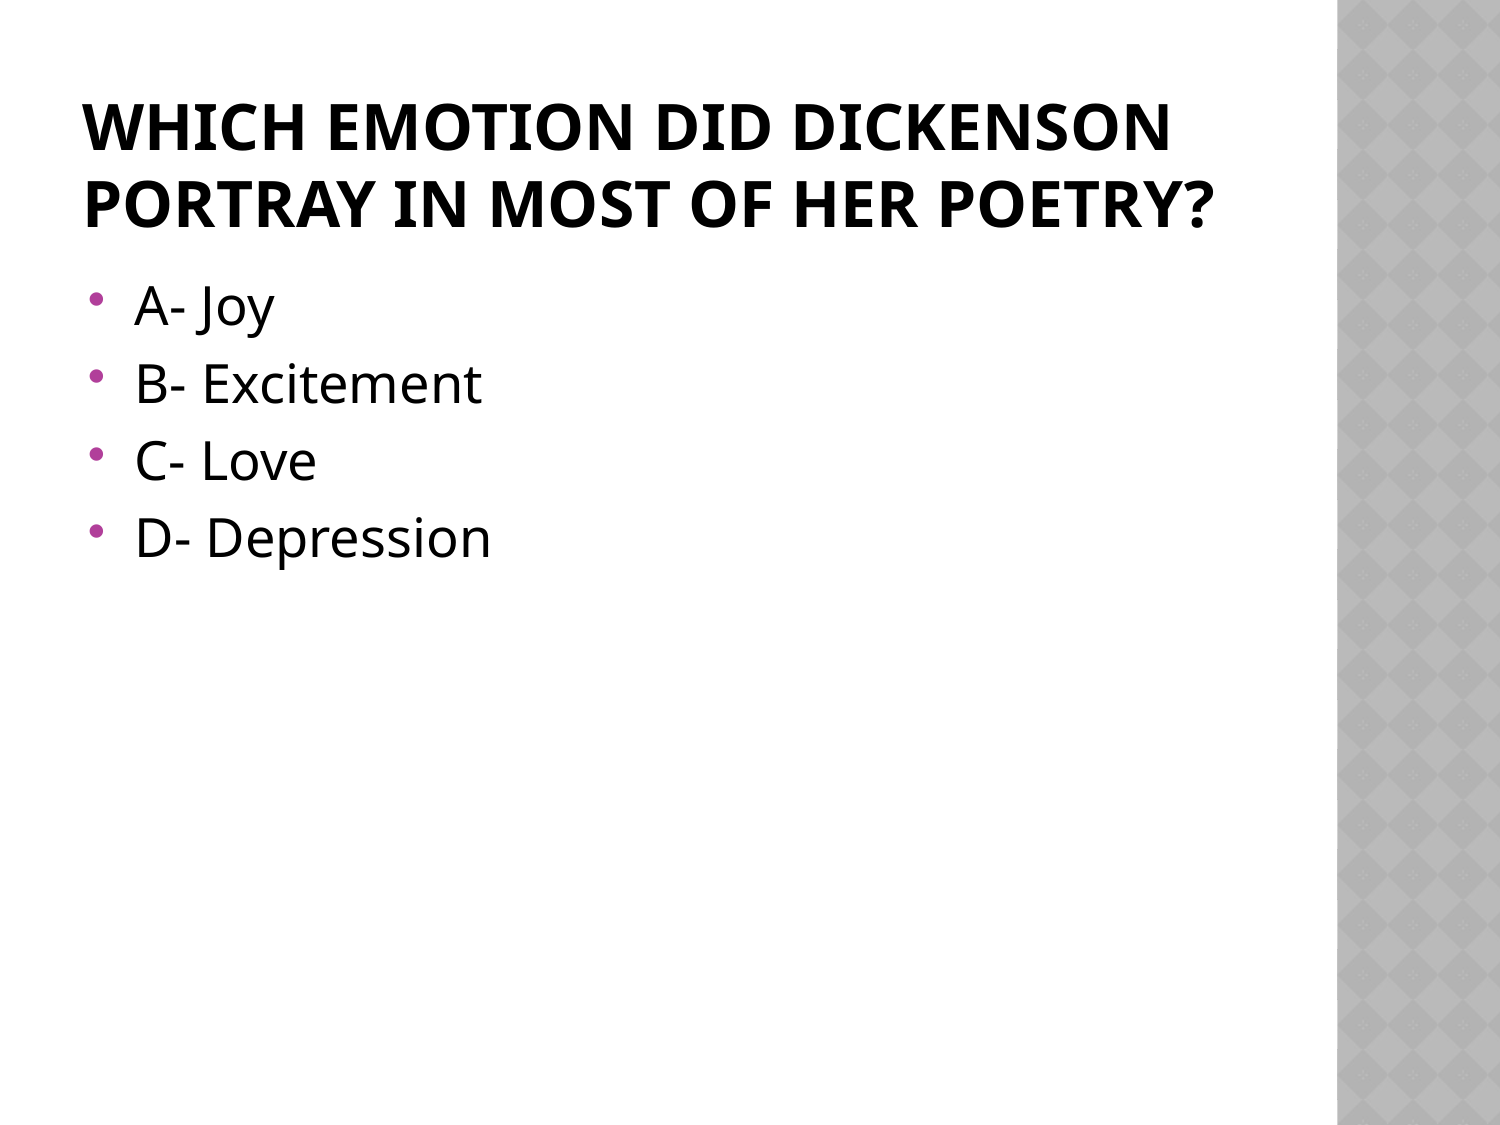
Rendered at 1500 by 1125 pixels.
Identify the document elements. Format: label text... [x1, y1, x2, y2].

title Which emotion did Dickenson portray in most of her poetry? [75, 52, 1263, 240]
list A- Joy B- Excitement C- Love D- Depression [75, 264, 1263, 1059]
